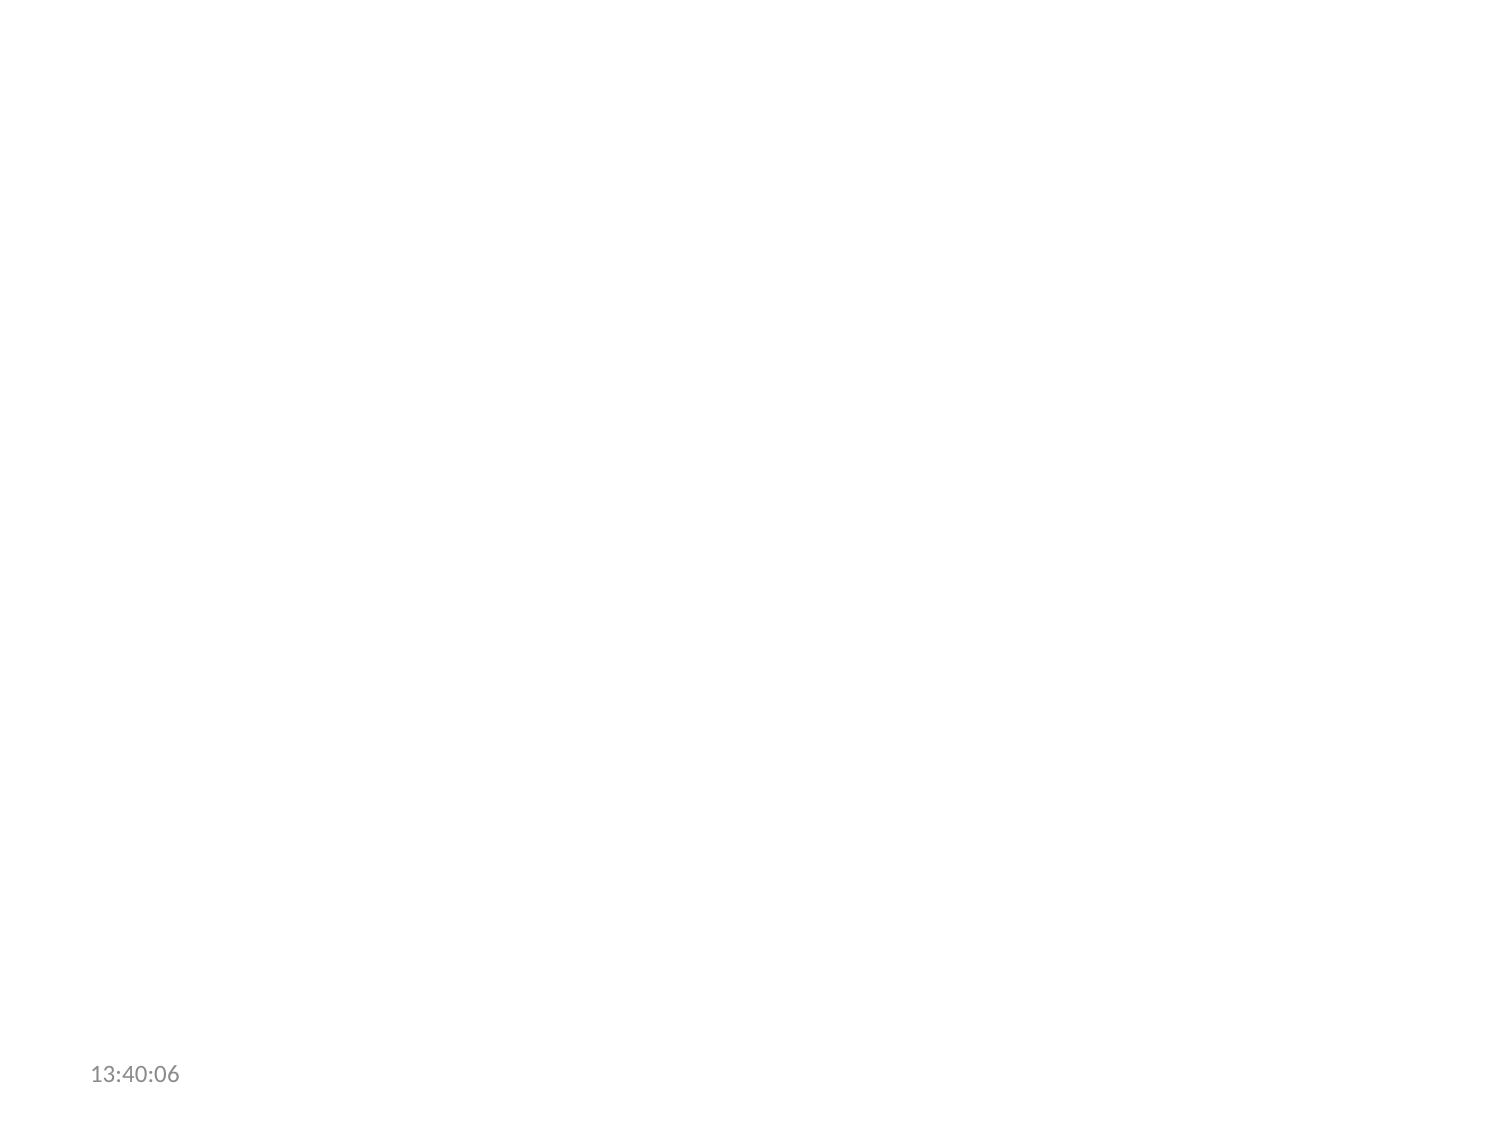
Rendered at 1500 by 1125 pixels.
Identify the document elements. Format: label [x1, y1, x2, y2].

slide_number [75, 1042, 425, 1103]
